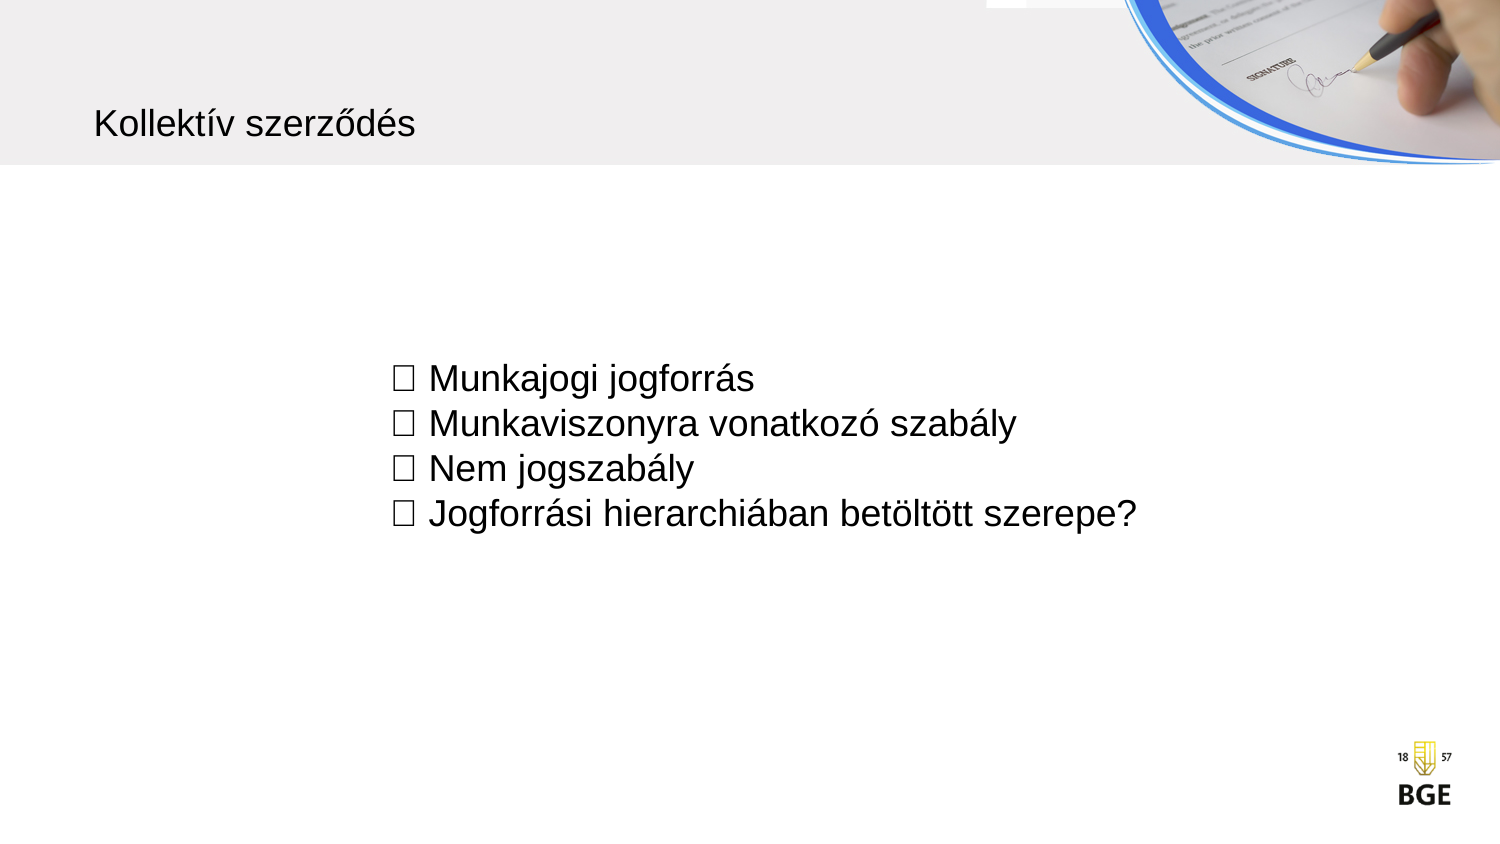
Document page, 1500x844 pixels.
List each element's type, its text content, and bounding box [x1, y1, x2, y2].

text_box Kollektív szerződés [78, 91, 431, 151]
picture [0, 0, 1500, 844]
text_box  Munkajogi jogforrás  Munkaviszonyra vonatkozó szabály  Nem jogszabály  Jogforrási hierarchiában betöltött szerepe? [375, 346, 1211, 541]
